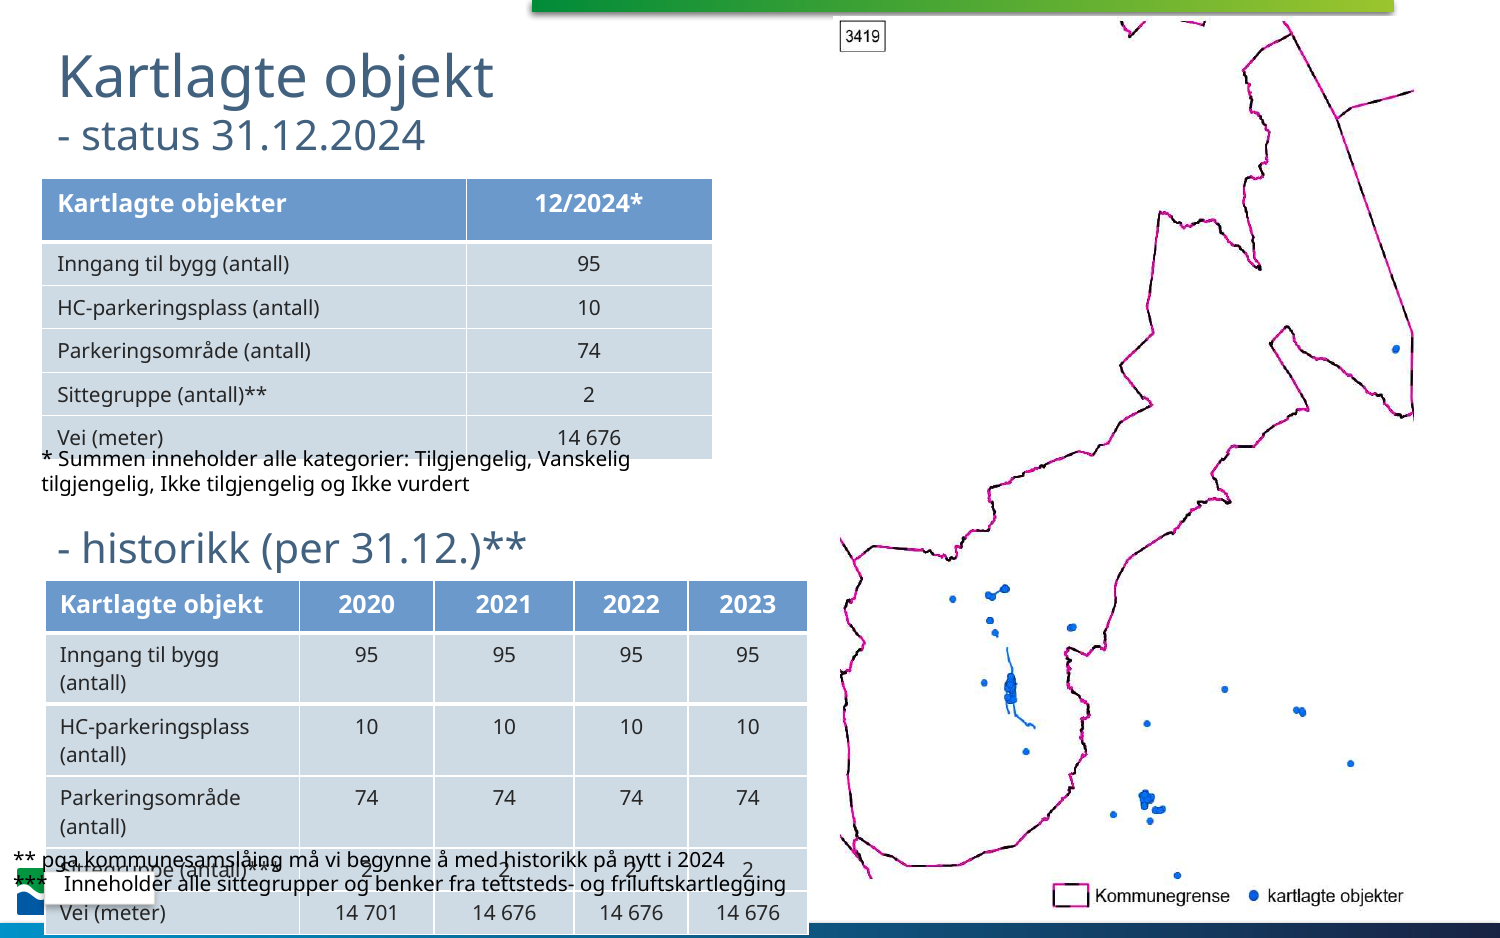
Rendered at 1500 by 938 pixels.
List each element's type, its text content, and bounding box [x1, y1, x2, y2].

table_cell 74 [575, 777, 687, 838]
table_cell 2 [467, 373, 712, 415]
table_cell Sittegruppe (antall)** [42, 373, 466, 415]
table_header 12/2024* [467, 179, 712, 240]
text_box Kartlagte objekt - status 31.12.2024 [42, 24, 828, 167]
table_cell 14 676 [689, 892, 807, 934]
table_cell 14 676 [467, 416, 712, 459]
table_header 2021 [435, 581, 573, 631]
table_cell 2 [802, 849, 807, 890]
table_cell 74 [300, 777, 433, 838]
table_cell 14 676 [575, 904, 687, 934]
table_cell Vei (meter) [46, 904, 299, 934]
text_box - historikk (per 31.12.)** [42, 496, 828, 580]
table_cell 95 [575, 635, 687, 702]
table_cell Inngang til bygg (antall) [42, 244, 466, 285]
table_cell 14 701 [300, 904, 433, 934]
table_header Kartlagte objekt [46, 581, 299, 631]
table_header Kartlagte objekter [42, 179, 466, 240]
table_cell 10 [689, 706, 807, 775]
table_cell 74 [435, 777, 573, 838]
text_box ** pga kommunesamslåing må vi begynne å med historikk på nytt i 2024 *** Inneholder alle sittegrupper og benker fra tettsteds- og friluftskartlegging [0, 838, 802, 904]
table_cell 10 [467, 286, 712, 328]
table_cell 95 [435, 635, 573, 702]
table_cell 14 676 [435, 904, 573, 934]
table_header 2022 [575, 581, 687, 631]
table_cell 10 [575, 706, 687, 775]
table_cell 95 [300, 635, 433, 702]
table_cell HC-parkeringsplass (antall) [42, 286, 466, 328]
table_cell 95 [689, 635, 807, 702]
table_header 2023 [689, 581, 807, 631]
table_cell Inngang til bygg (antall) [46, 635, 299, 702]
table_cell 74 [467, 329, 712, 372]
table_cell 10 [300, 706, 433, 775]
table_cell 74 [689, 777, 807, 847]
table_cell Parkeringsområde (antall) [42, 329, 466, 372]
picture [833, 16, 1419, 913]
table_cell HC-parkeringsplass (antall) [46, 706, 299, 775]
table_cell 95 [467, 244, 712, 285]
table_header 2020 [300, 581, 433, 631]
table_cell Vei (meter) [42, 416, 466, 438]
table_cell 10 [435, 706, 573, 775]
table_cell Parkeringsområde (antall) [46, 777, 299, 838]
text_box * Summen inneholder alle kategorier: Tilgjengelig, Vanskelig tilgjengelig, Ikke tilgjengelig og Ikke vurdert [26, 438, 711, 504]
